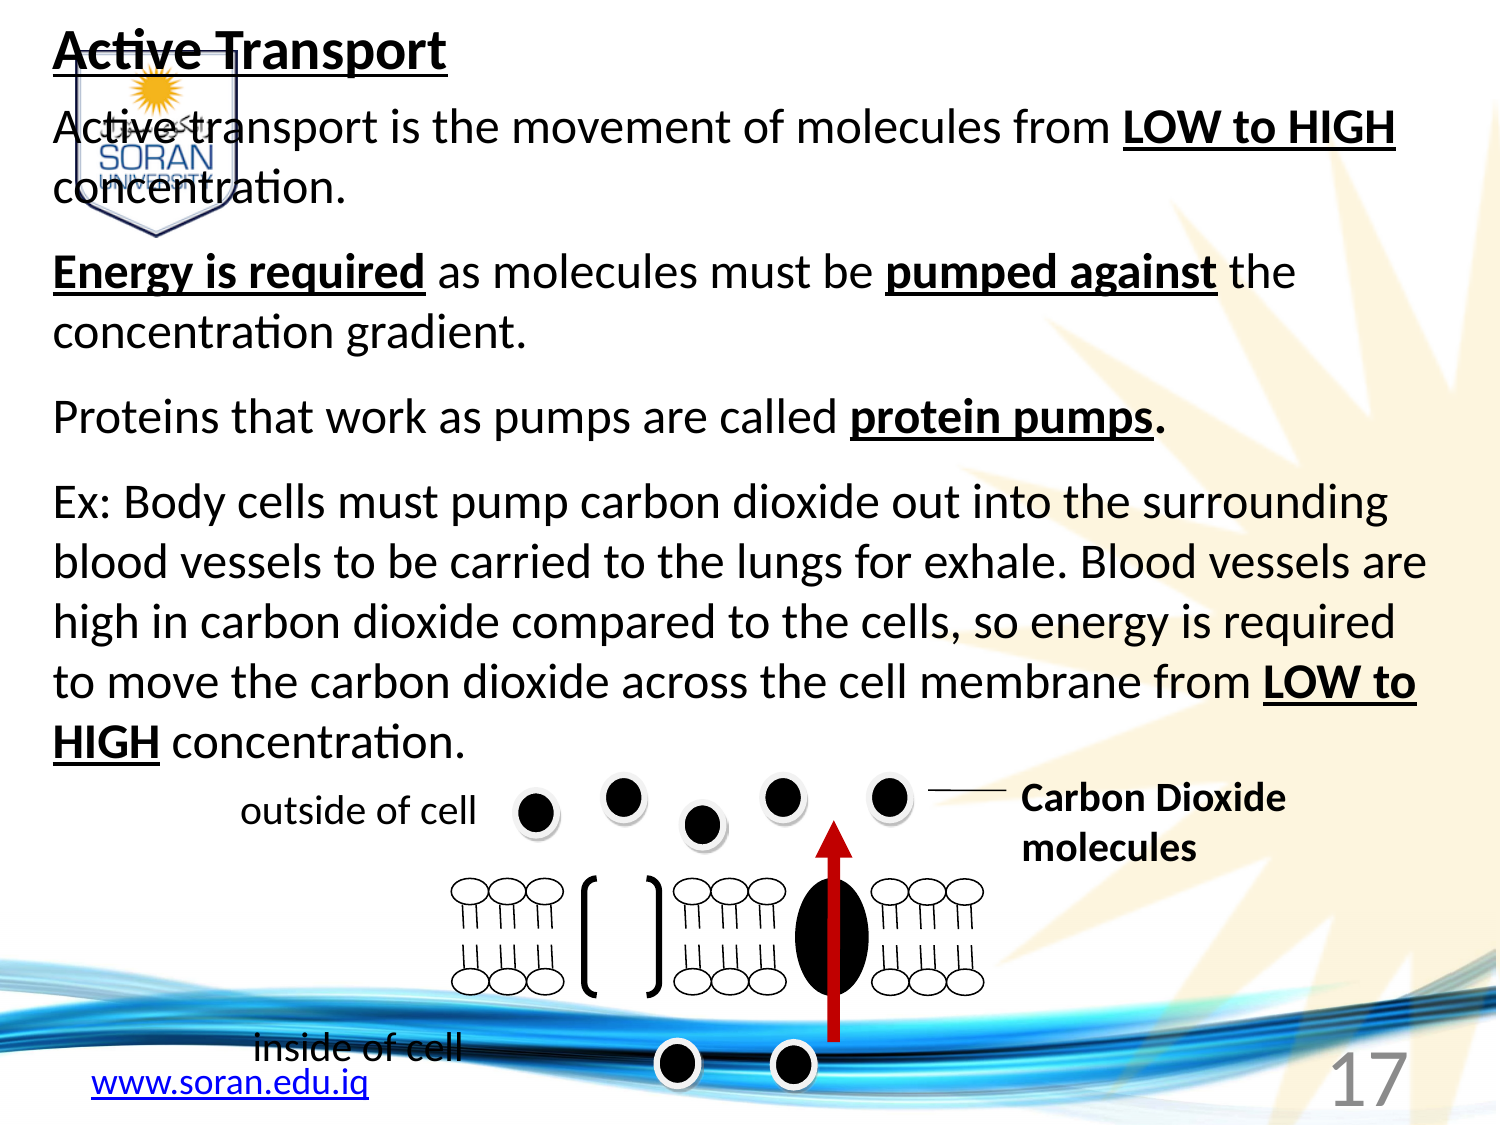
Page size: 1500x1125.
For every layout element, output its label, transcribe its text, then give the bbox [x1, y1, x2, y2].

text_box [224, 762, 1463, 1088]
slide_number 17 [1074, 1096, 1425, 1103]
picture [0, 99, 1500, 1125]
text_box Active Transport Active transport is the movement of molecules from LOW to HIGH concentration. Energy is required as molecules must be pumped against the concentration gradient. Proteins that work as pumps are called protein pumps. Ex: Body cells must pump carbon dioxide out into the surrounding blood vessels to be carried to the lungs for exhale. Blood vessels are high in carbon dioxide compared to the cells, so energy is required to move the carbon dioxide across the cell membrane from LOW to HIGH concentration. [37, 4, 1463, 822]
text_box [75, 44, 106, 106]
